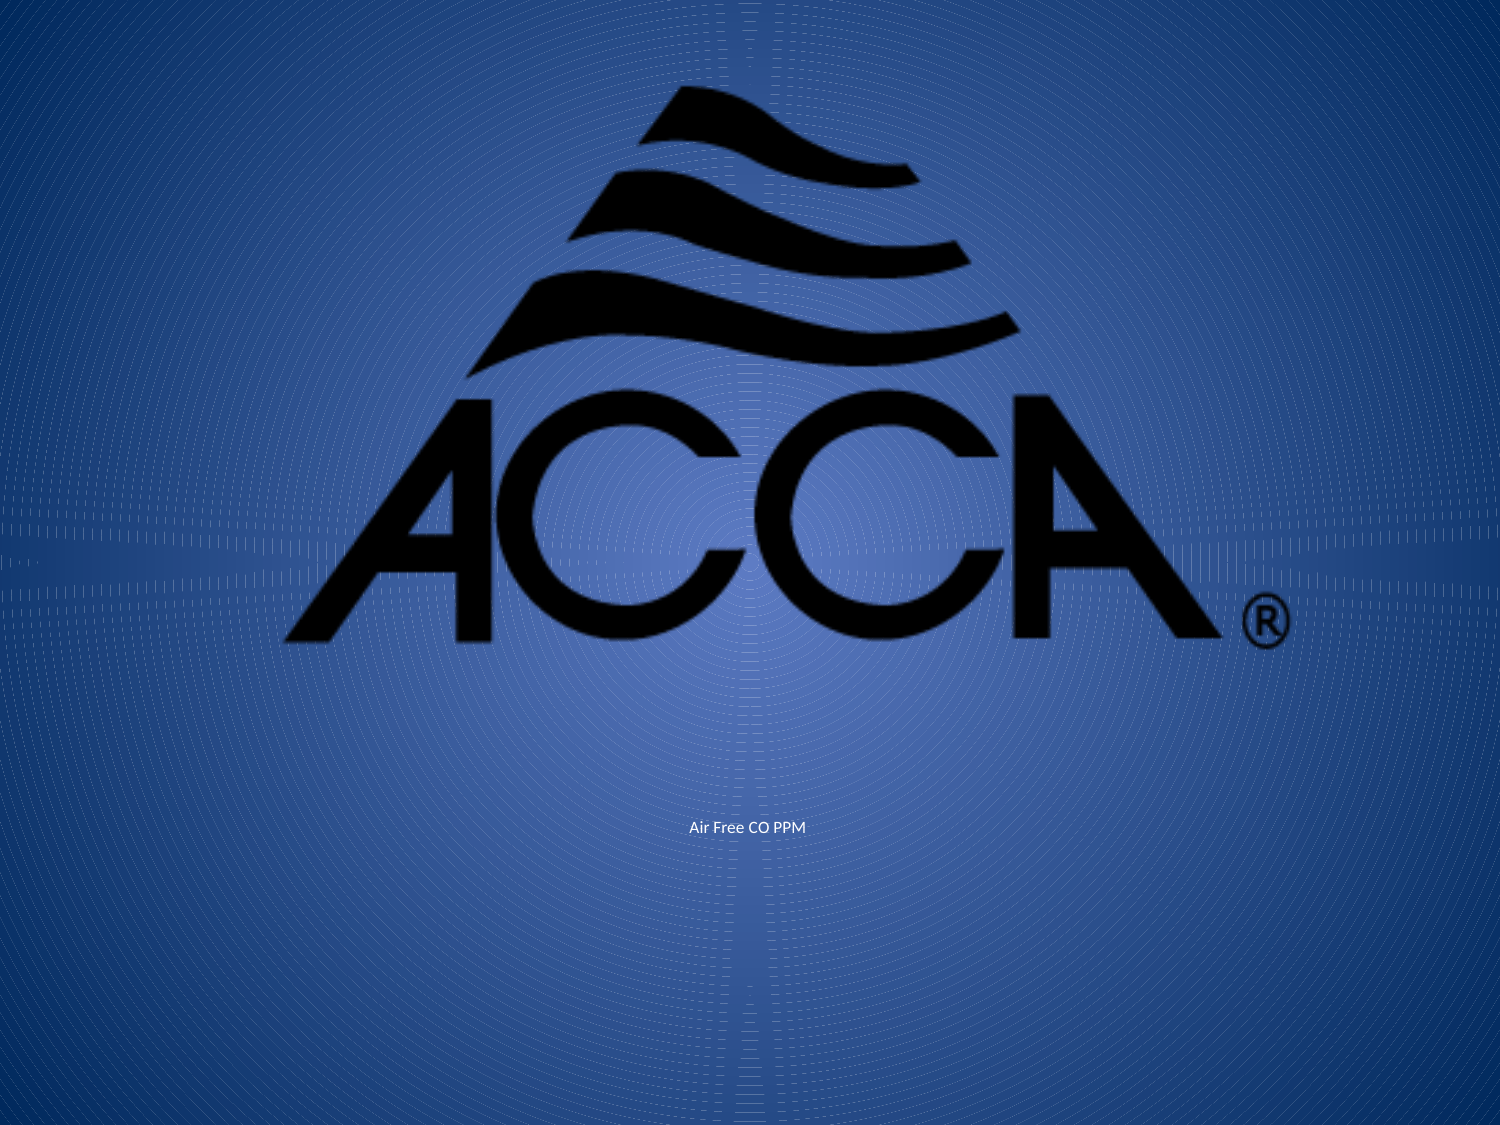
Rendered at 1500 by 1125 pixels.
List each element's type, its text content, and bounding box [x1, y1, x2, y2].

title Air Free CO PPM [0, 787, 1500, 888]
picture [237, 24, 1334, 738]
